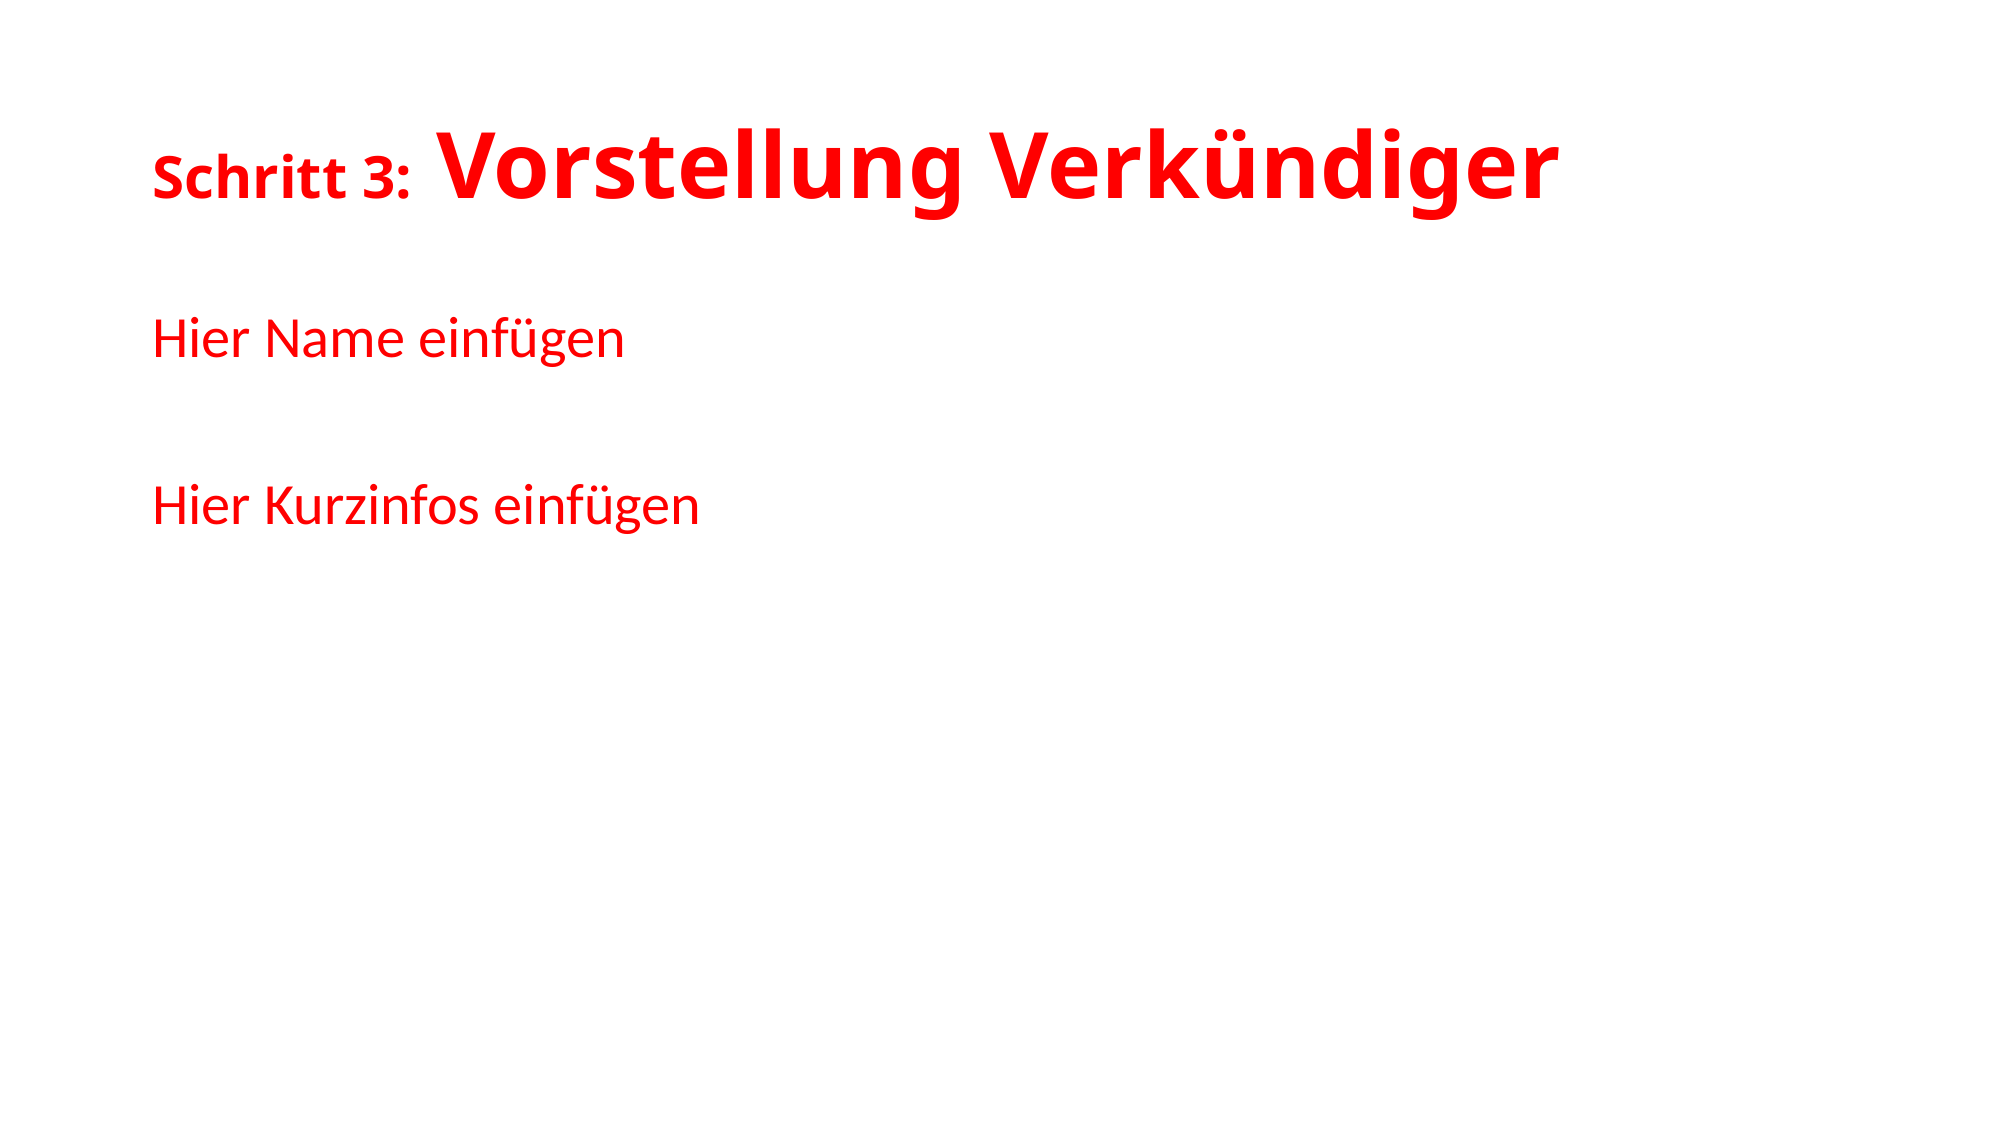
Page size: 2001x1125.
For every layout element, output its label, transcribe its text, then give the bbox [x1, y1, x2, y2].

title Schritt 3: Vorstellung Verkündiger [137, 59, 1863, 278]
list Hier Name einfügen Hier Kurzinfos einfügen [137, 299, 1863, 1014]
